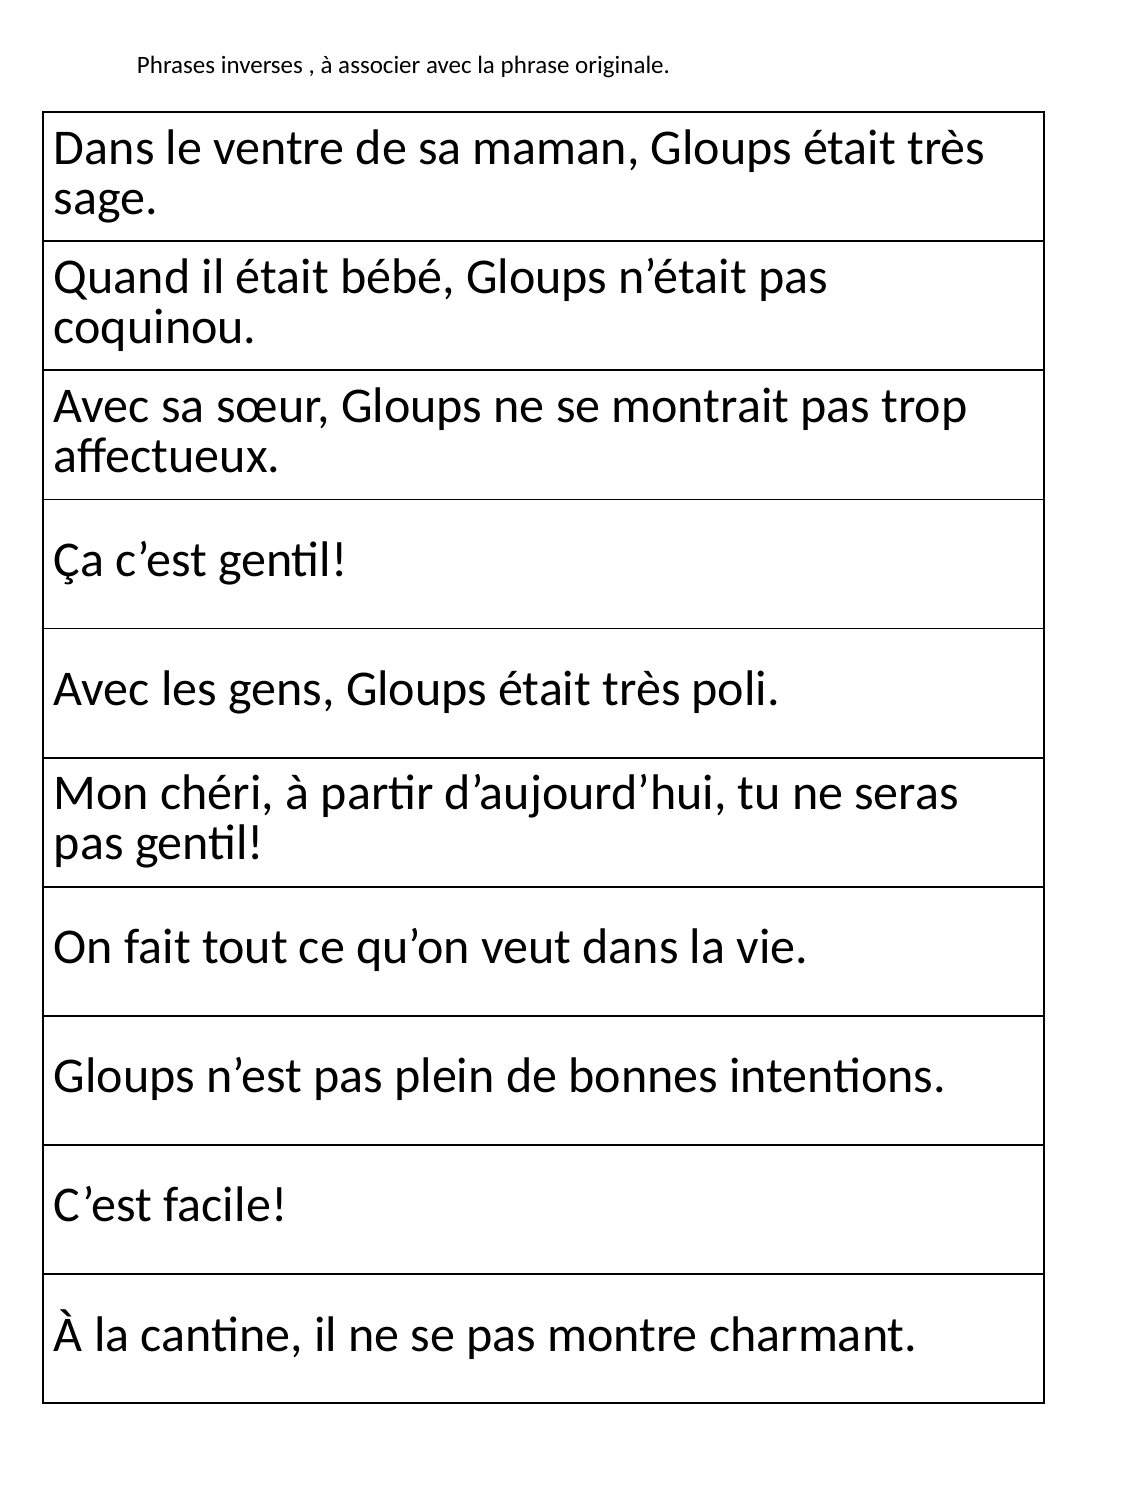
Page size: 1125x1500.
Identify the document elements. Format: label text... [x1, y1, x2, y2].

table_cell Mon chéri, à partir d’aujourd’hui, tu ne seras pas gentil! [44, 759, 1043, 886]
table_header Dans le ventre de sa maman, Gloups était très sage. [44, 113, 1043, 240]
table_cell Gloups n’est pas plein de bonnes intentions. [44, 1017, 1043, 1144]
table_cell C’est facile! [44, 1146, 1043, 1273]
table_cell À la cantine, il ne se pas montre charmant. [44, 1275, 1043, 1402]
table_cell Avec les gens, Gloups était très poli. [44, 629, 1043, 757]
table_cell Avec sa sœur, Gloups ne se montrait pas trop affectueux. [44, 371, 1043, 499]
table_cell Ça c’est gentil! [44, 500, 1043, 628]
table_cell Quand il était bébé, Gloups n’était pas coquinou. [44, 242, 1043, 369]
text_box Phrases inverses , à associer avec la phrase originale. [122, 41, 687, 86]
table_cell On fait tout ce qu’on veut dans la vie. [44, 888, 1043, 1015]
